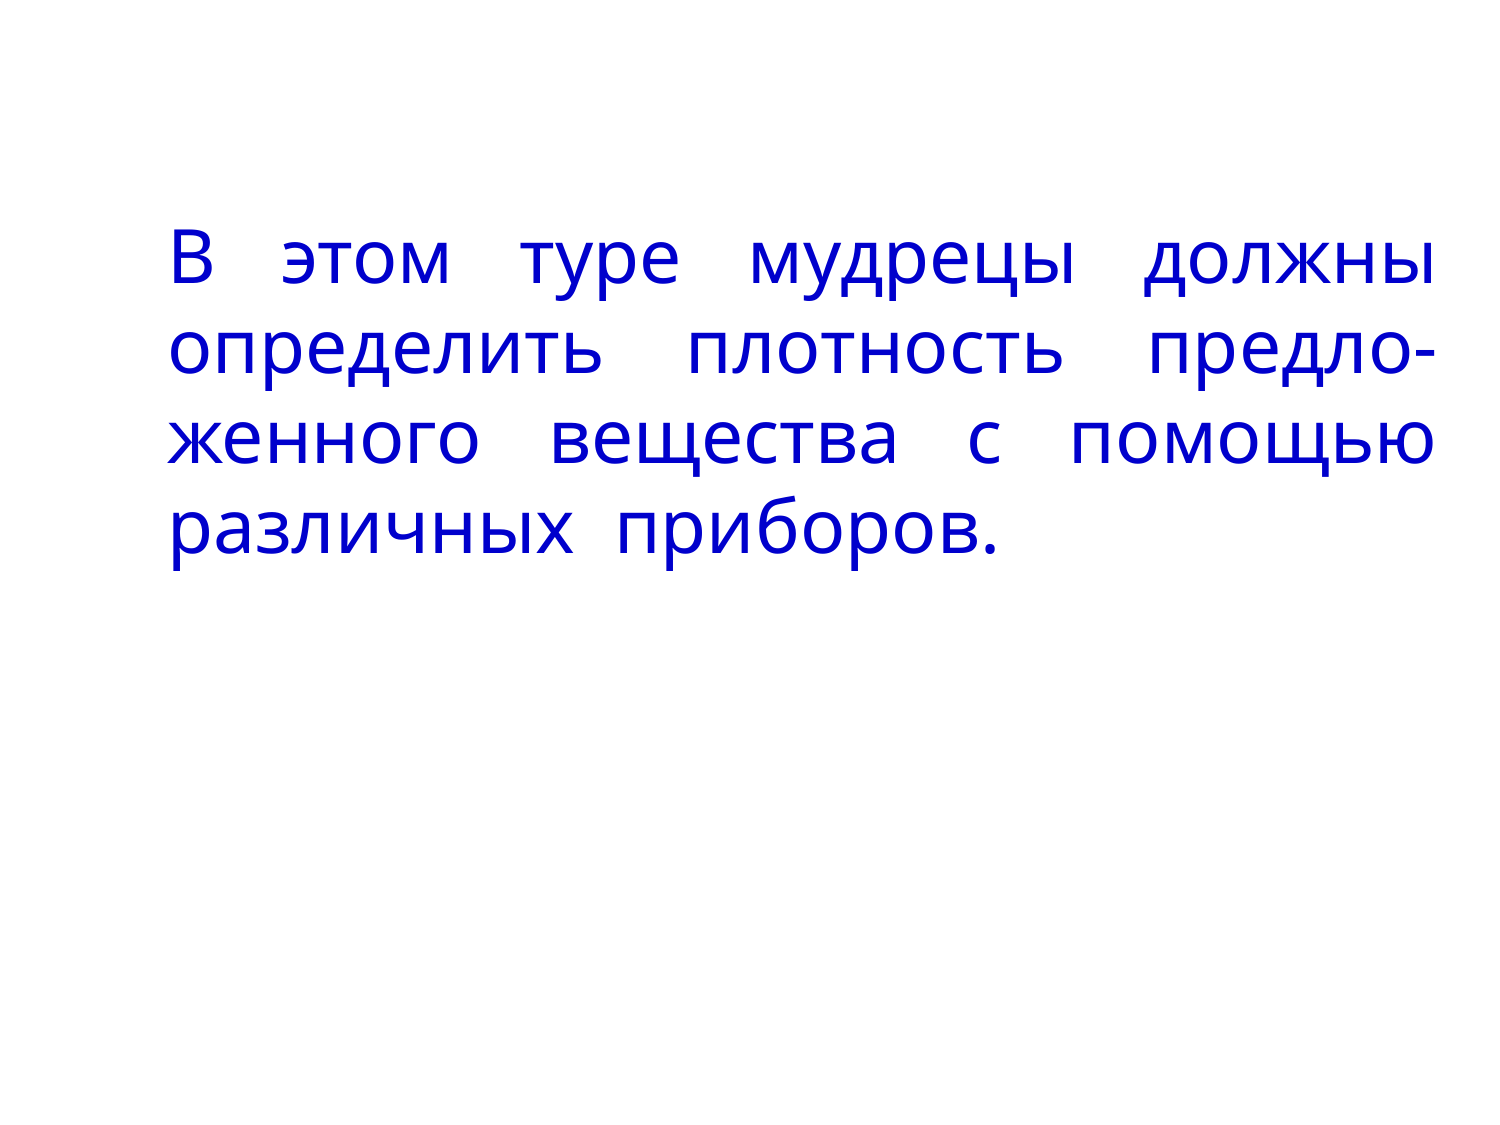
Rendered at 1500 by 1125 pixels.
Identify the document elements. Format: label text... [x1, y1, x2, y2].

text_box В этом туре мудрецы должны определить плотность предло-женного вещества с помощью различных приборов. [152, 201, 1454, 576]
